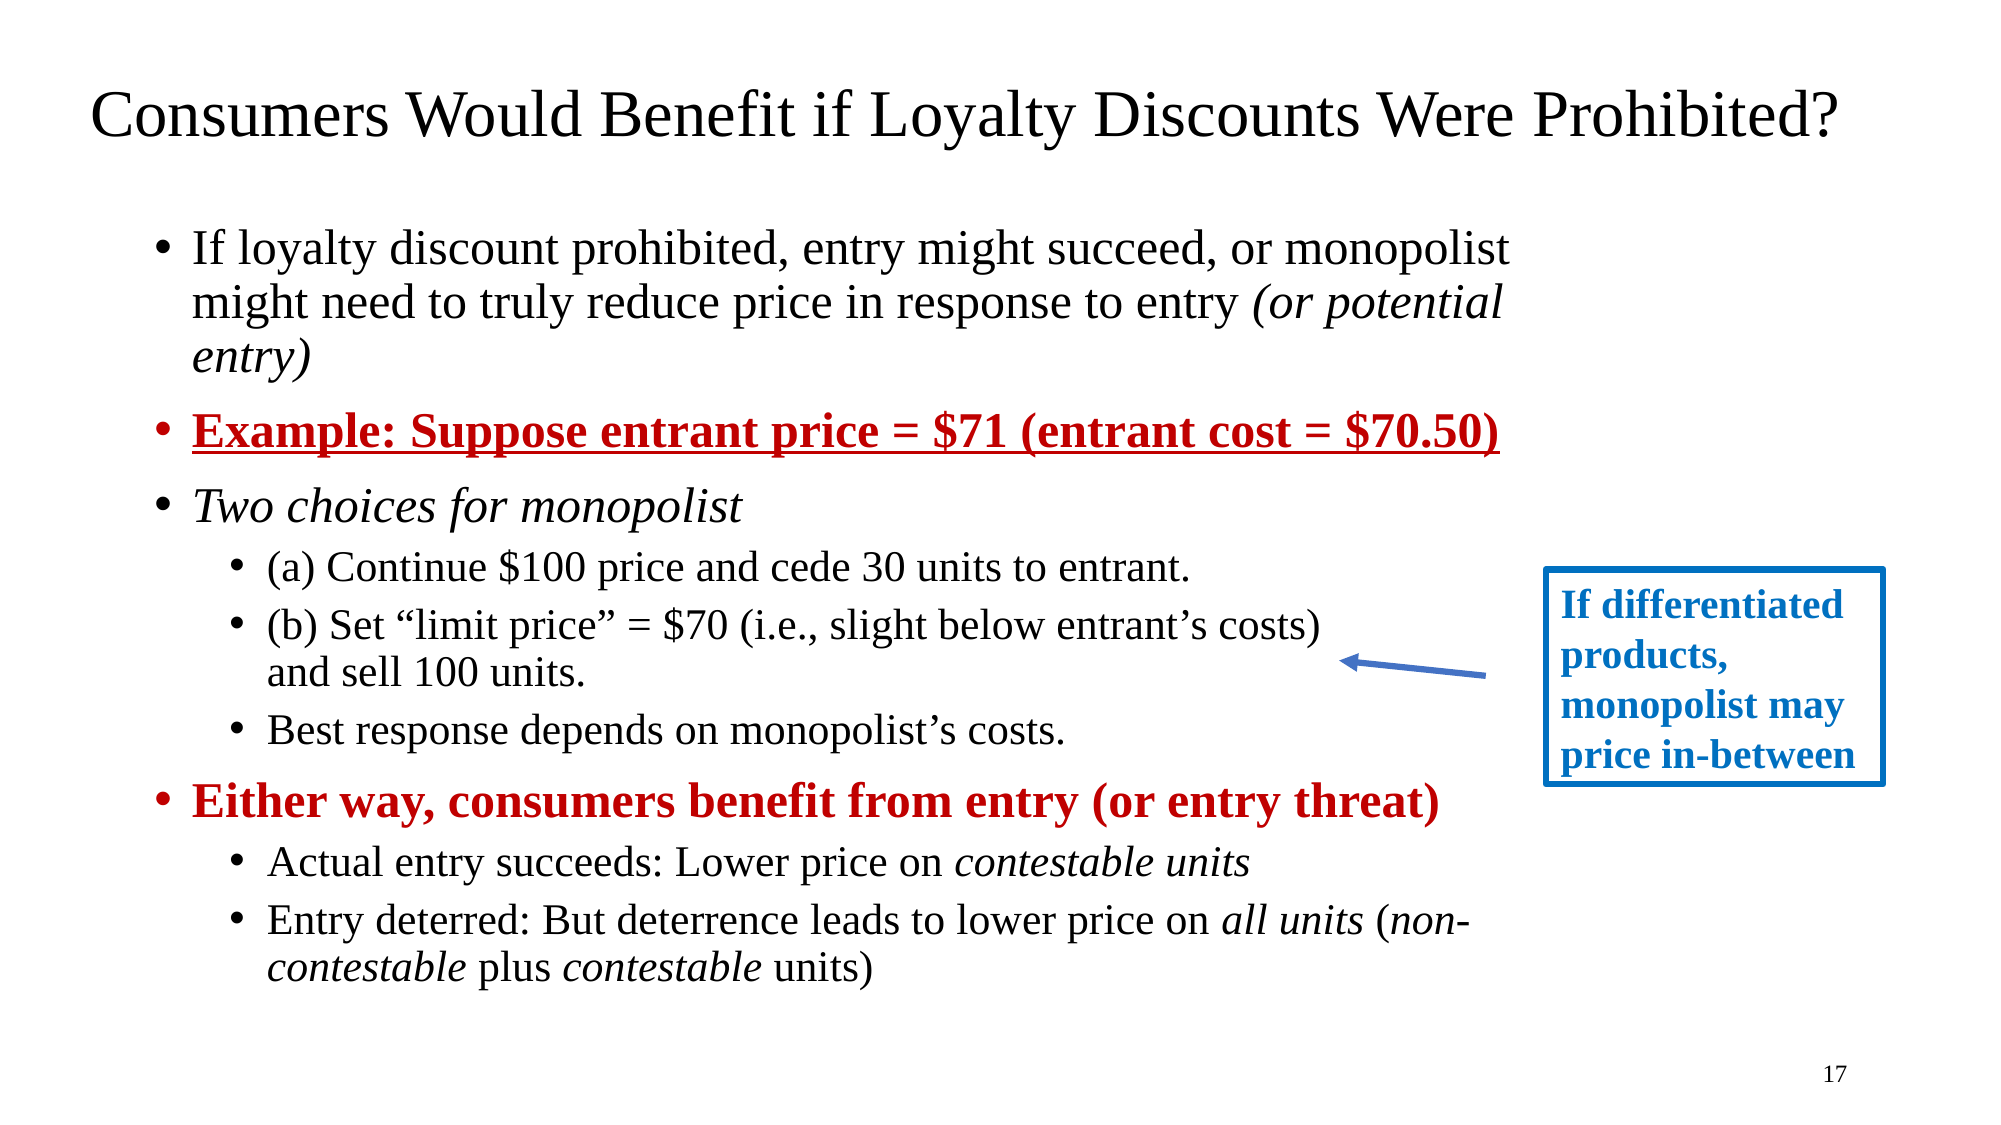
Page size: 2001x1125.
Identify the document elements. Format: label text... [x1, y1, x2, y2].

list If loyalty discount prohibited, entry might succeed, or monopolist might need to truly reduce price in response to entry (or potential entry) Example: Suppose entrant price = $71 (entrant cost = $70.50) Two choices for monopolist (a) Continue $100 price and cede 30 units to entrant. (b) Set “limit price” = $70 (i.e., slight below entrant’s costs) and sell 100 units. Best response depends on monopolist’s costs. Either way, consumers benefit from entry (or entry threat) Actual entry succeeds: Lower price on contestable units Entry deterred: But deterrence leads to lower price on all units (non-contestable plus contestable units) [139, 214, 1575, 1052]
text_box If differentiated products, monopolist may price in-between [1545, 569, 1884, 785]
title Consumers Would Benefit if Loyalty Discounts Were Prohibited? [75, 6, 2000, 224]
slide_number 17 [1412, 1042, 1863, 1103]
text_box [1339, 660, 1486, 676]
